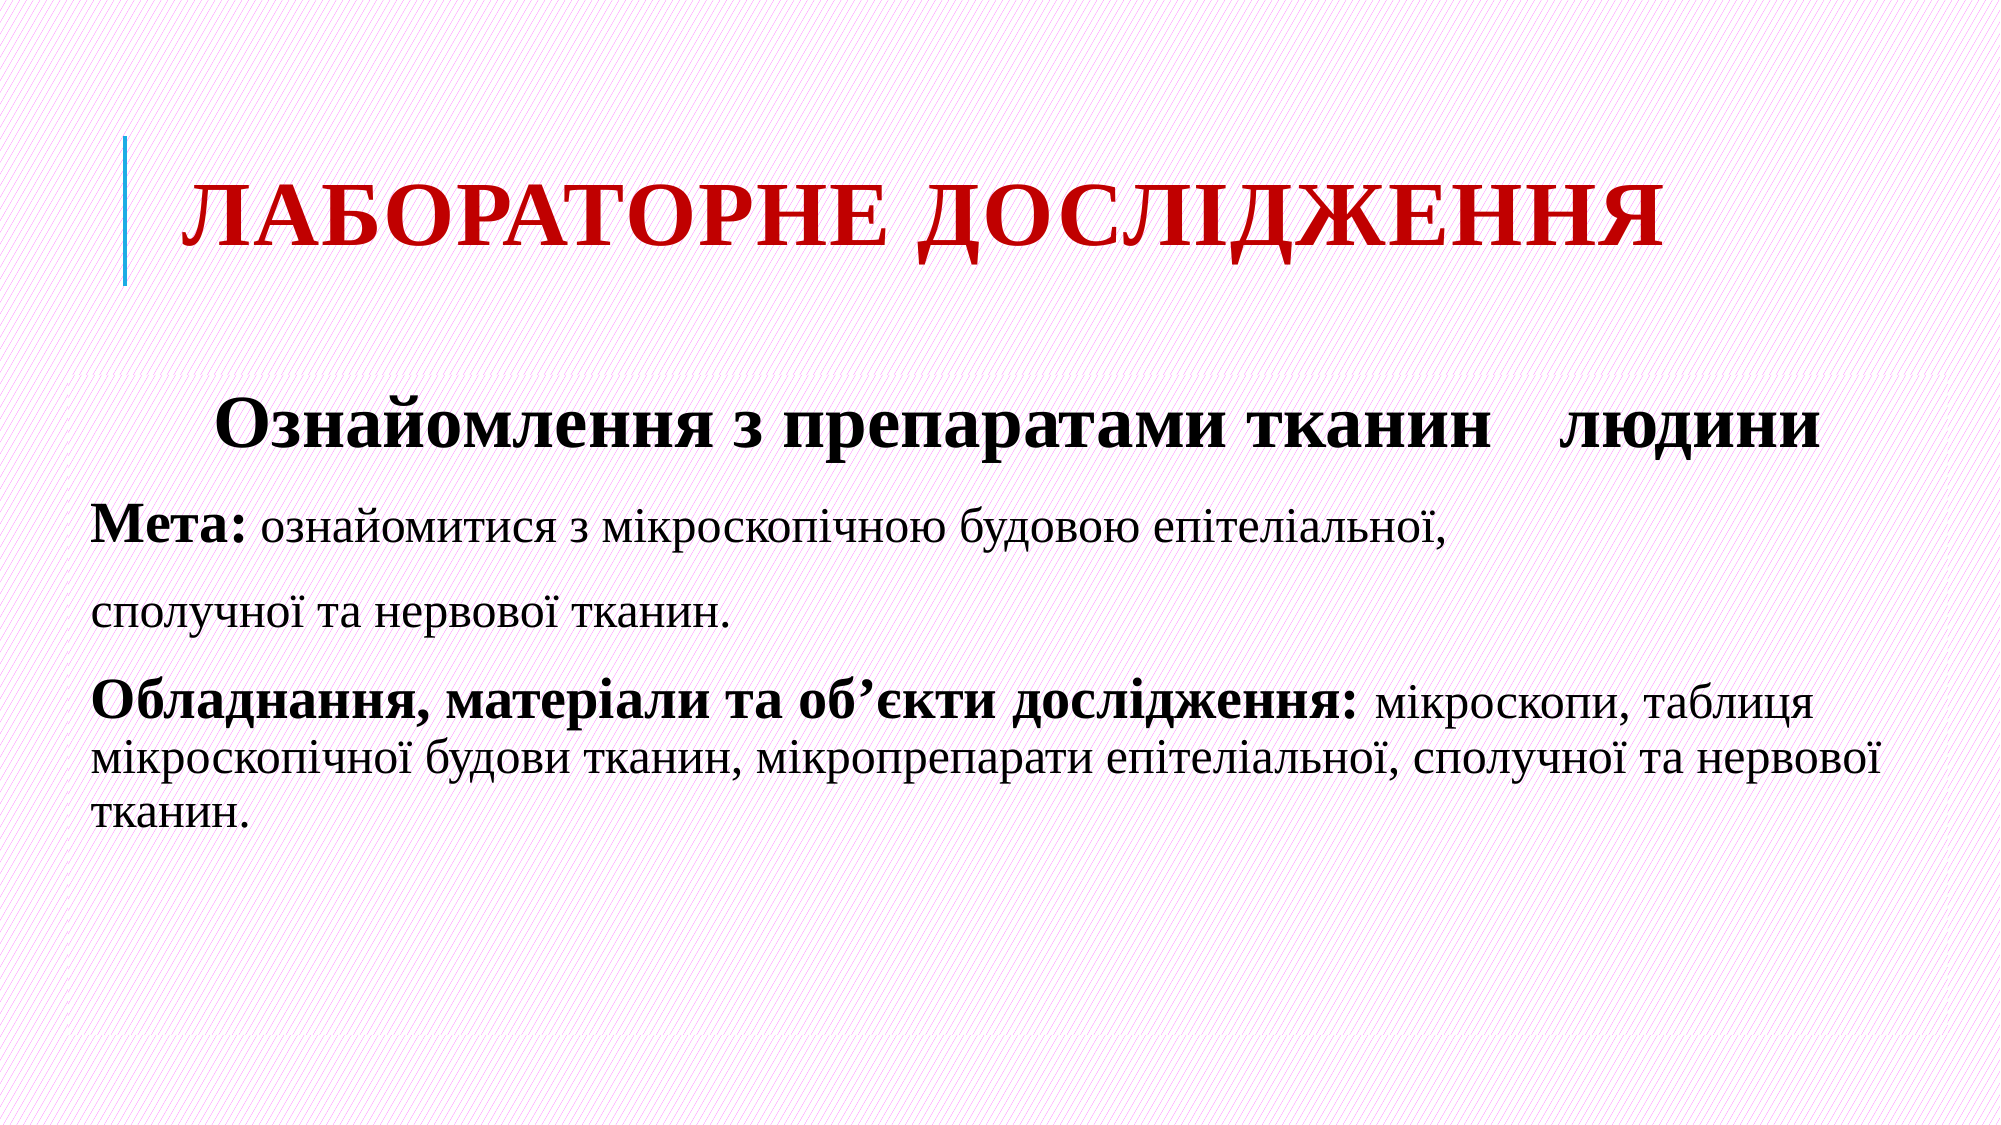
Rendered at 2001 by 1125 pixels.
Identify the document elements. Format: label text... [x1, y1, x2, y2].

list Ознайомлення з препаратами тканин людини Мета: ознайомитися з мікроскопічною будовою епітеліальної, сполучної та нервової тканин. Обладнання, матеріали та об’єкти дослідження: мікроскопи, таблиця мікроскопічної будови тканин, мікропрепарати епітеліальної, сполучної та нервової тканин. [68, 375, 1948, 1035]
title Лабораторне дослідження [168, 96, 1763, 342]
